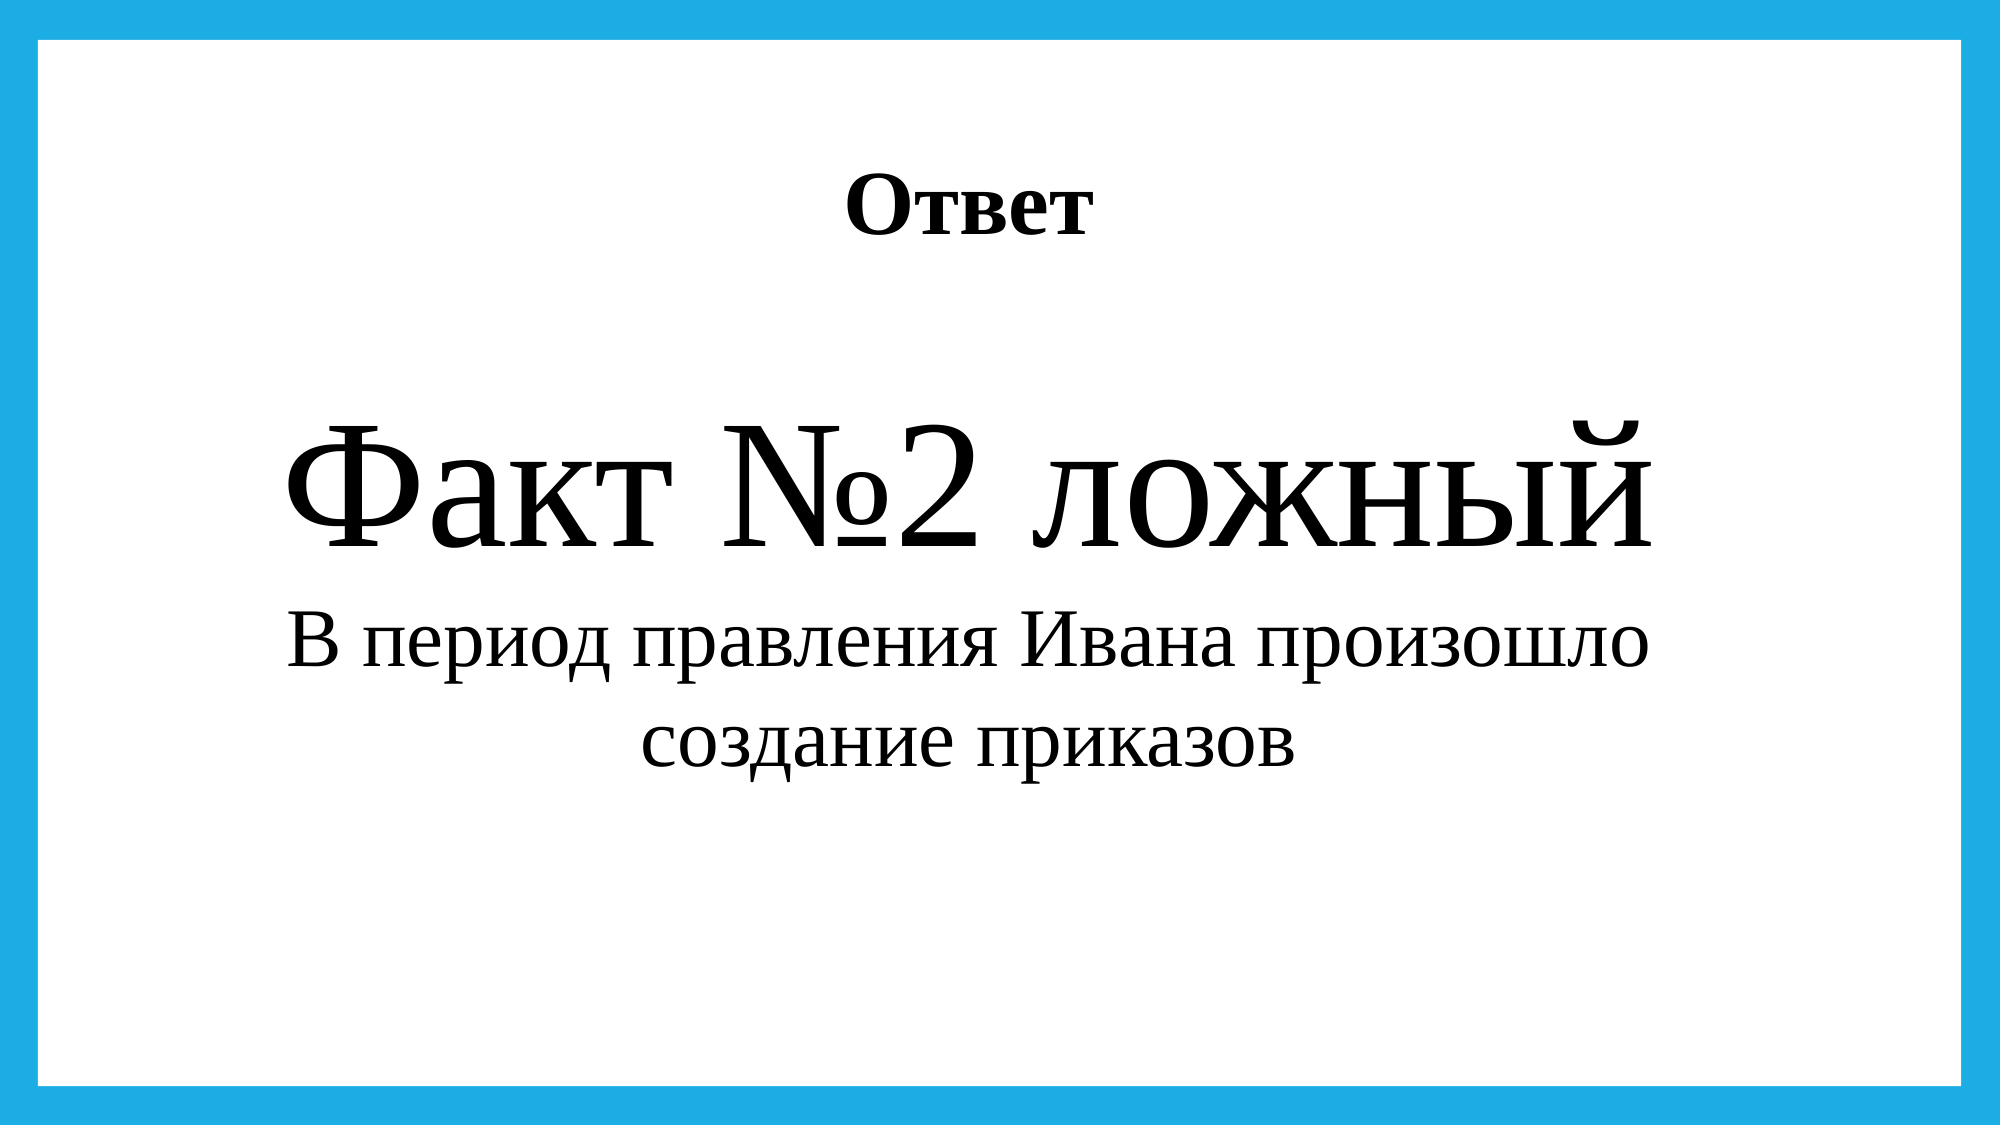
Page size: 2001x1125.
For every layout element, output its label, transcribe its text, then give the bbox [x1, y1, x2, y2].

text_box Ответ Факт №2 ложный В период правления Ивана произошло создание приказов [264, 135, 1674, 791]
